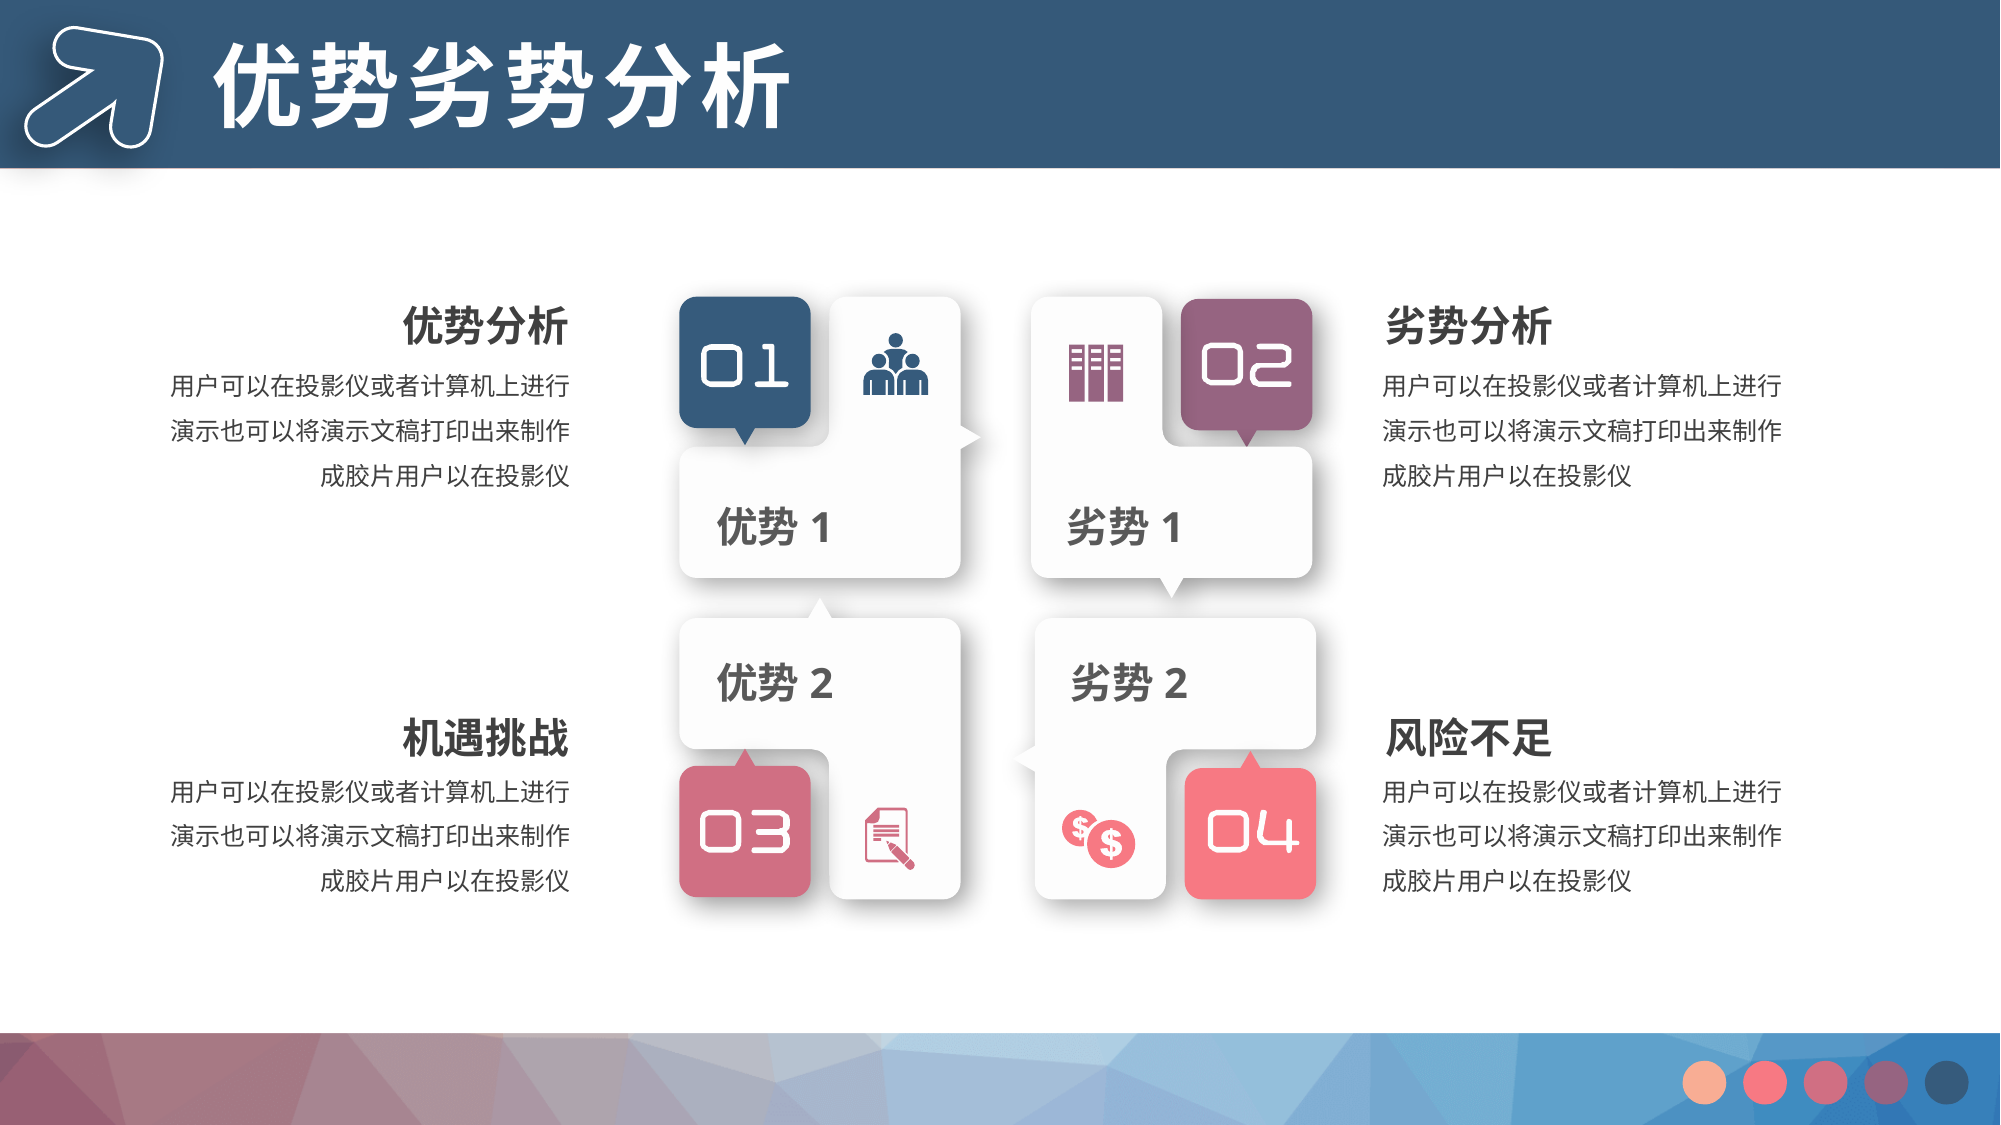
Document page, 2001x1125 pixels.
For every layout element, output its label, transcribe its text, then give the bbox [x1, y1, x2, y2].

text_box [1012, 618, 1317, 900]
text_box [1742, 1059, 1788, 1106]
text_box [0, 0, 2000, 169]
text_box 劣势分析 [1371, 292, 1568, 347]
text_box 用户可以在投影仪或者计算机上进行演示也可以将演示文稿打印出来制作成胶片用户以在投影仪 [151, 347, 586, 498]
picture [0, 1034, 2000, 1125]
text_box 机遇挑战 [387, 704, 584, 753]
text_box 用户可以在投影仪或者计算机上进行演示也可以将演示文稿打印出来制作成胶片用户以在投影仪 [1367, 347, 1802, 498]
text_box 优势劣势分析 [196, 21, 808, 147]
text_box 用户可以在投影仪或者计算机上进行演示也可以将演示文稿打印出来制作成胶片用户以在投影仪 [1367, 753, 1802, 904]
text_box [1923, 1059, 1970, 1106]
text_box [1863, 1059, 1910, 1106]
text_box [1681, 1059, 1728, 1106]
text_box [1031, 296, 1313, 599]
text_box [1802, 1059, 1849, 1106]
text_box 优势分析 [387, 292, 584, 347]
text_box 风险不足 [1371, 704, 1568, 753]
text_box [679, 296, 981, 578]
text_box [679, 597, 961, 900]
text_box [0, 169, 2000, 1034]
text_box [24, 26, 164, 149]
text_box 用户可以在投影仪或者计算机上进行演示也可以将演示文稿打印出来制作成胶片用户以在投影仪 [151, 753, 586, 904]
